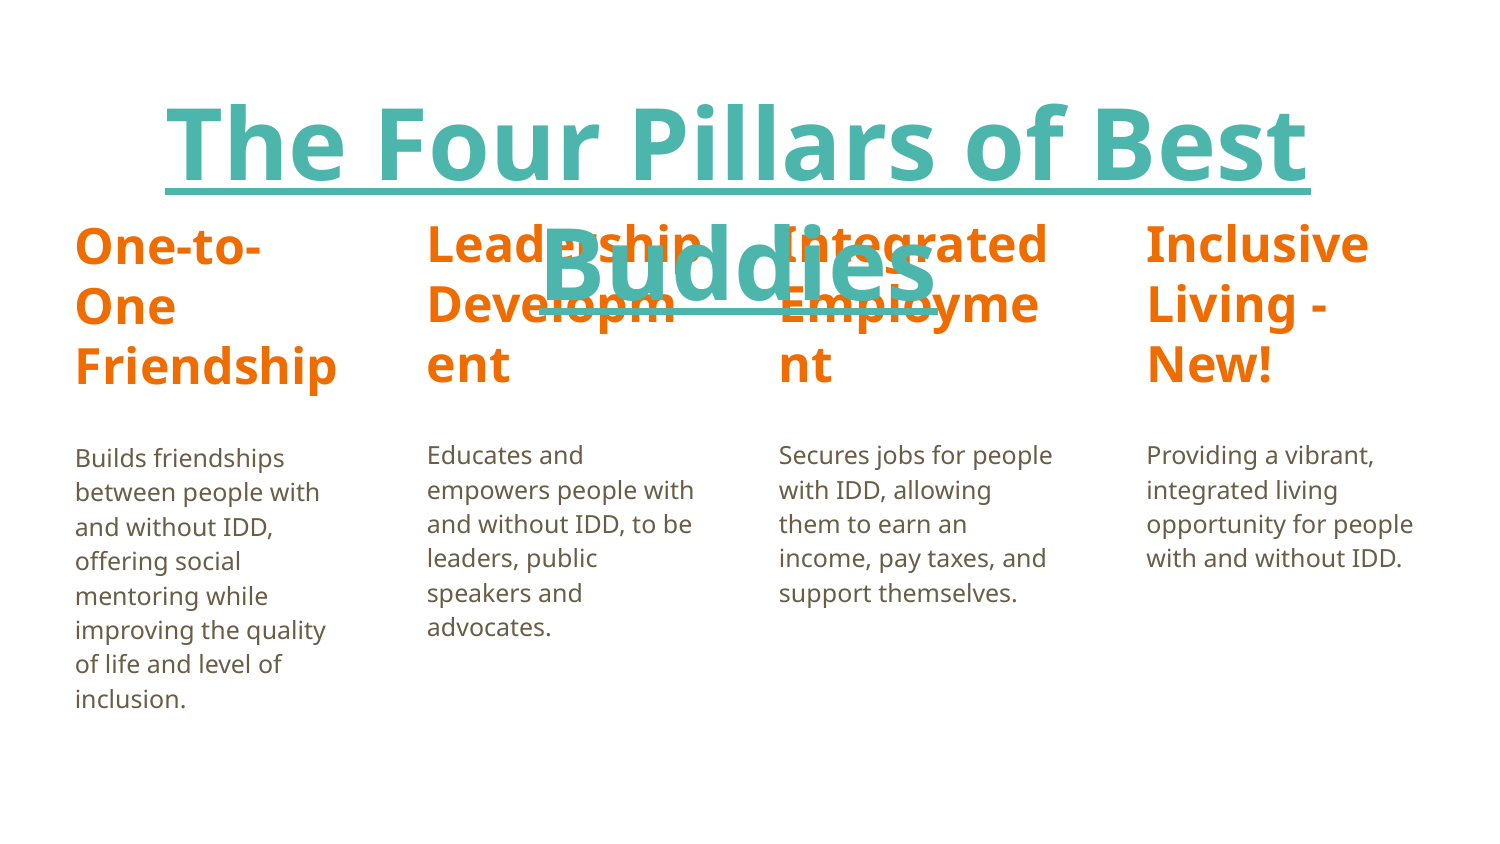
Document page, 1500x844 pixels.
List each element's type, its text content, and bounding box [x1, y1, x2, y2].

list Providing a vibrant, integrated living opportunity for people with and without IDD. [1131, 420, 1441, 844]
title Inclusive Living - New! [1131, 281, 1441, 408]
list Educates and empowers people with and without IDD, to be leaders, public speakers and advocates. [411, 420, 721, 844]
list Builds friendships between people with and without IDD, offering social mentoring while improving the quality of life and level of inclusion. [59, 422, 369, 844]
title One-to-One Friendship [59, 284, 369, 410]
list Secures jobs for people with IDD, allowing them to earn an income, pay taxes, and support themselves. [763, 420, 1073, 844]
title Leadership Development [411, 281, 721, 408]
text_box The Four Pillars of Best Buddies [144, 65, 1332, 199]
title Integrated Employment [763, 281, 1073, 408]
